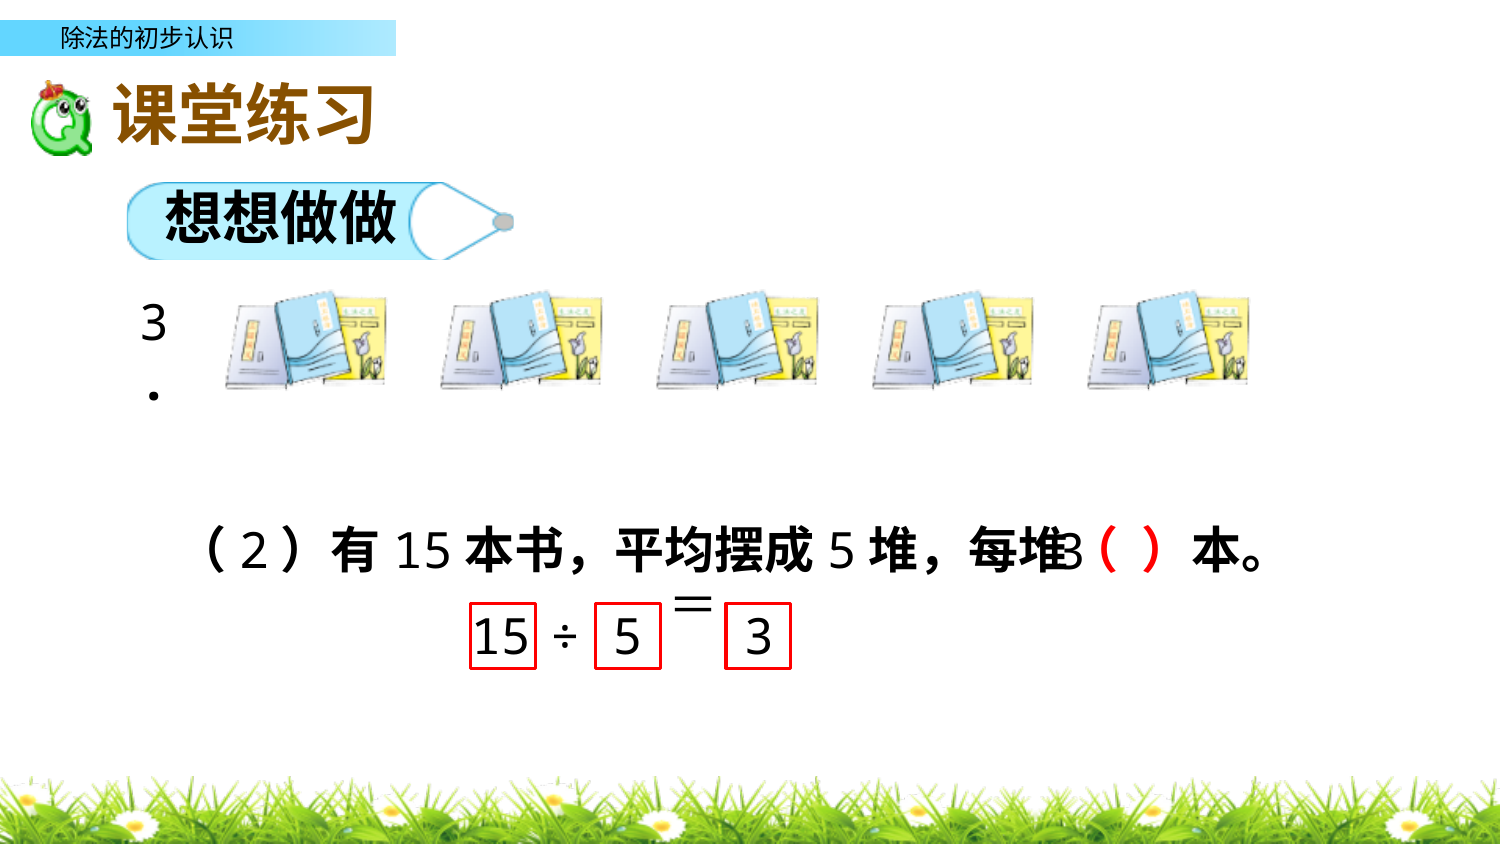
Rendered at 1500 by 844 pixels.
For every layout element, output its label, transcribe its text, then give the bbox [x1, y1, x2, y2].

picture [218, 282, 392, 400]
text_box 3. [123, 282, 195, 418]
picture [864, 282, 1038, 400]
text_box ＝ [673, 589, 711, 678]
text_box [126, 173, 514, 260]
picture [0, 776, 1500, 844]
text_box 5 [607, 589, 673, 679]
text_box 3 [711, 589, 807, 679]
picture [31, 80, 92, 156]
text_box 课堂练习 [100, 67, 404, 159]
text_box （2）有15本书，平均摆成5堆，每堆（ ）本。 [162, 508, 1025, 589]
text_box （2）有15本书，平均摆成5堆，每堆（ ）本。 [1117, 508, 1338, 589]
picture [649, 282, 823, 400]
text_box ÷ [523, 589, 607, 679]
picture [1080, 282, 1254, 400]
picture [433, 282, 607, 400]
text_box 3 [1025, 504, 1117, 594]
text_box 15 [453, 589, 523, 679]
